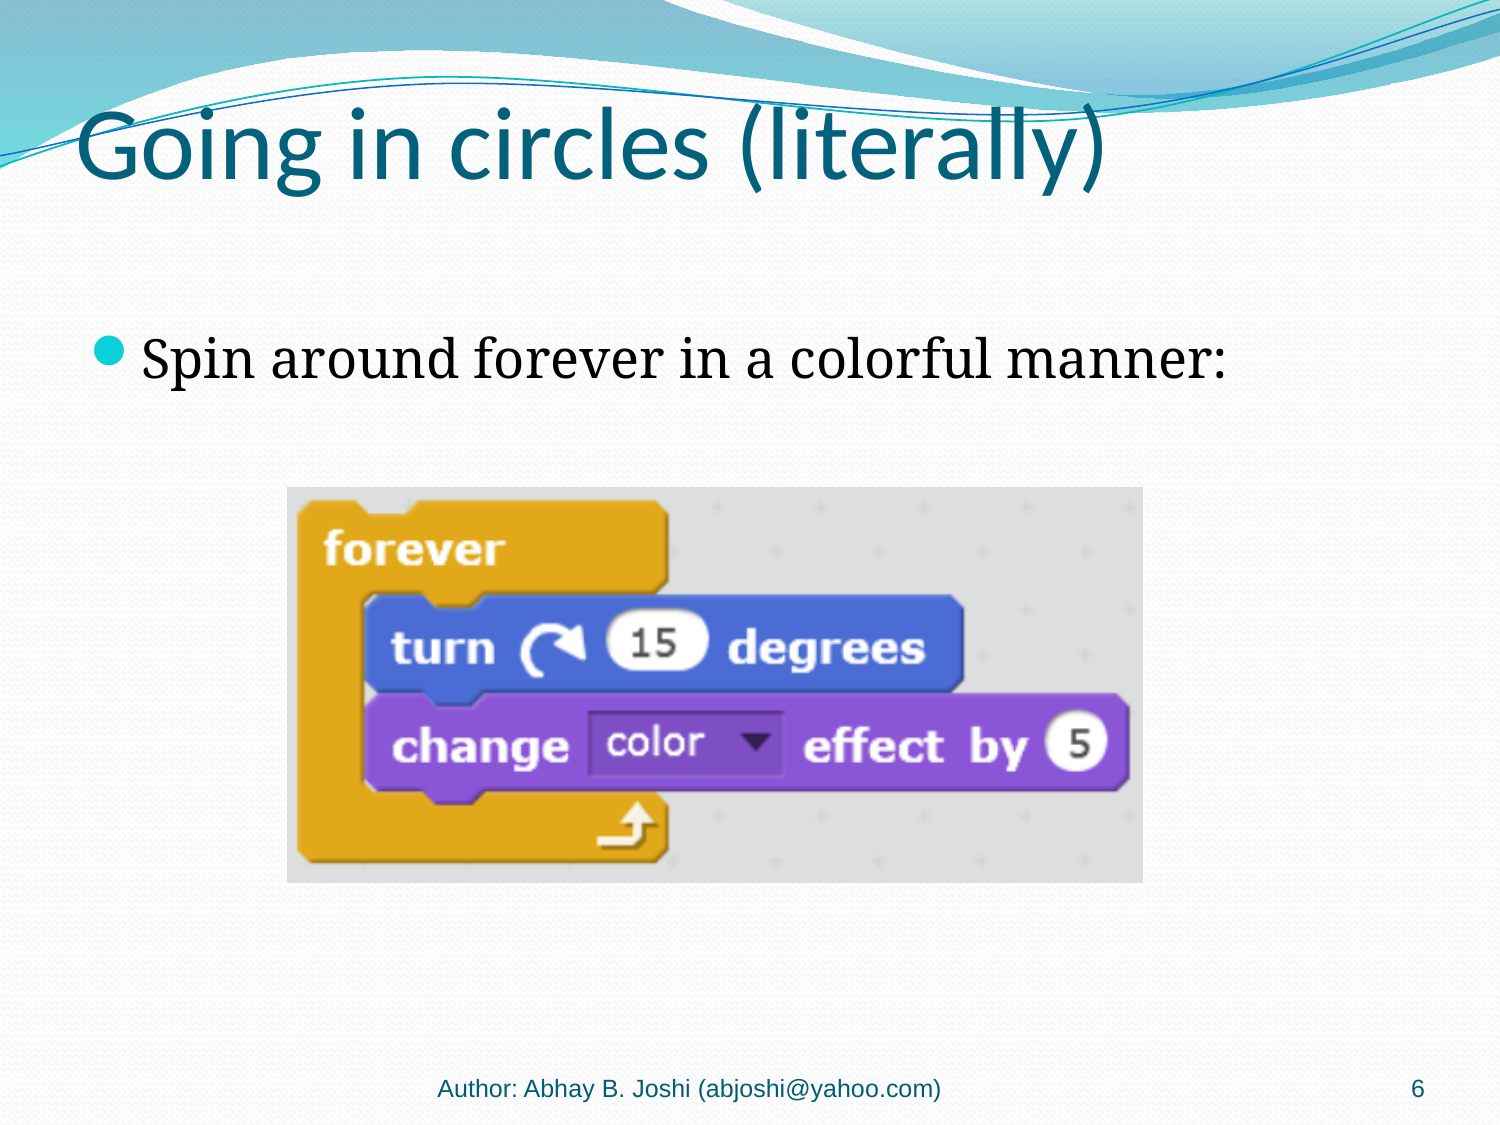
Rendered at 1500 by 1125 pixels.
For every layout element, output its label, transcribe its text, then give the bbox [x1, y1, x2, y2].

list Spin around forever in a colorful manner: [75, 317, 1425, 1038]
title Going in circles (literally) [75, 12, 1425, 200]
footer Author: Abhay B. Joshi (abjoshi@yahoo.com) [437, 1042, 988, 1103]
slide_number 6 [1299, 1042, 1425, 1103]
picture [287, 487, 1143, 883]
